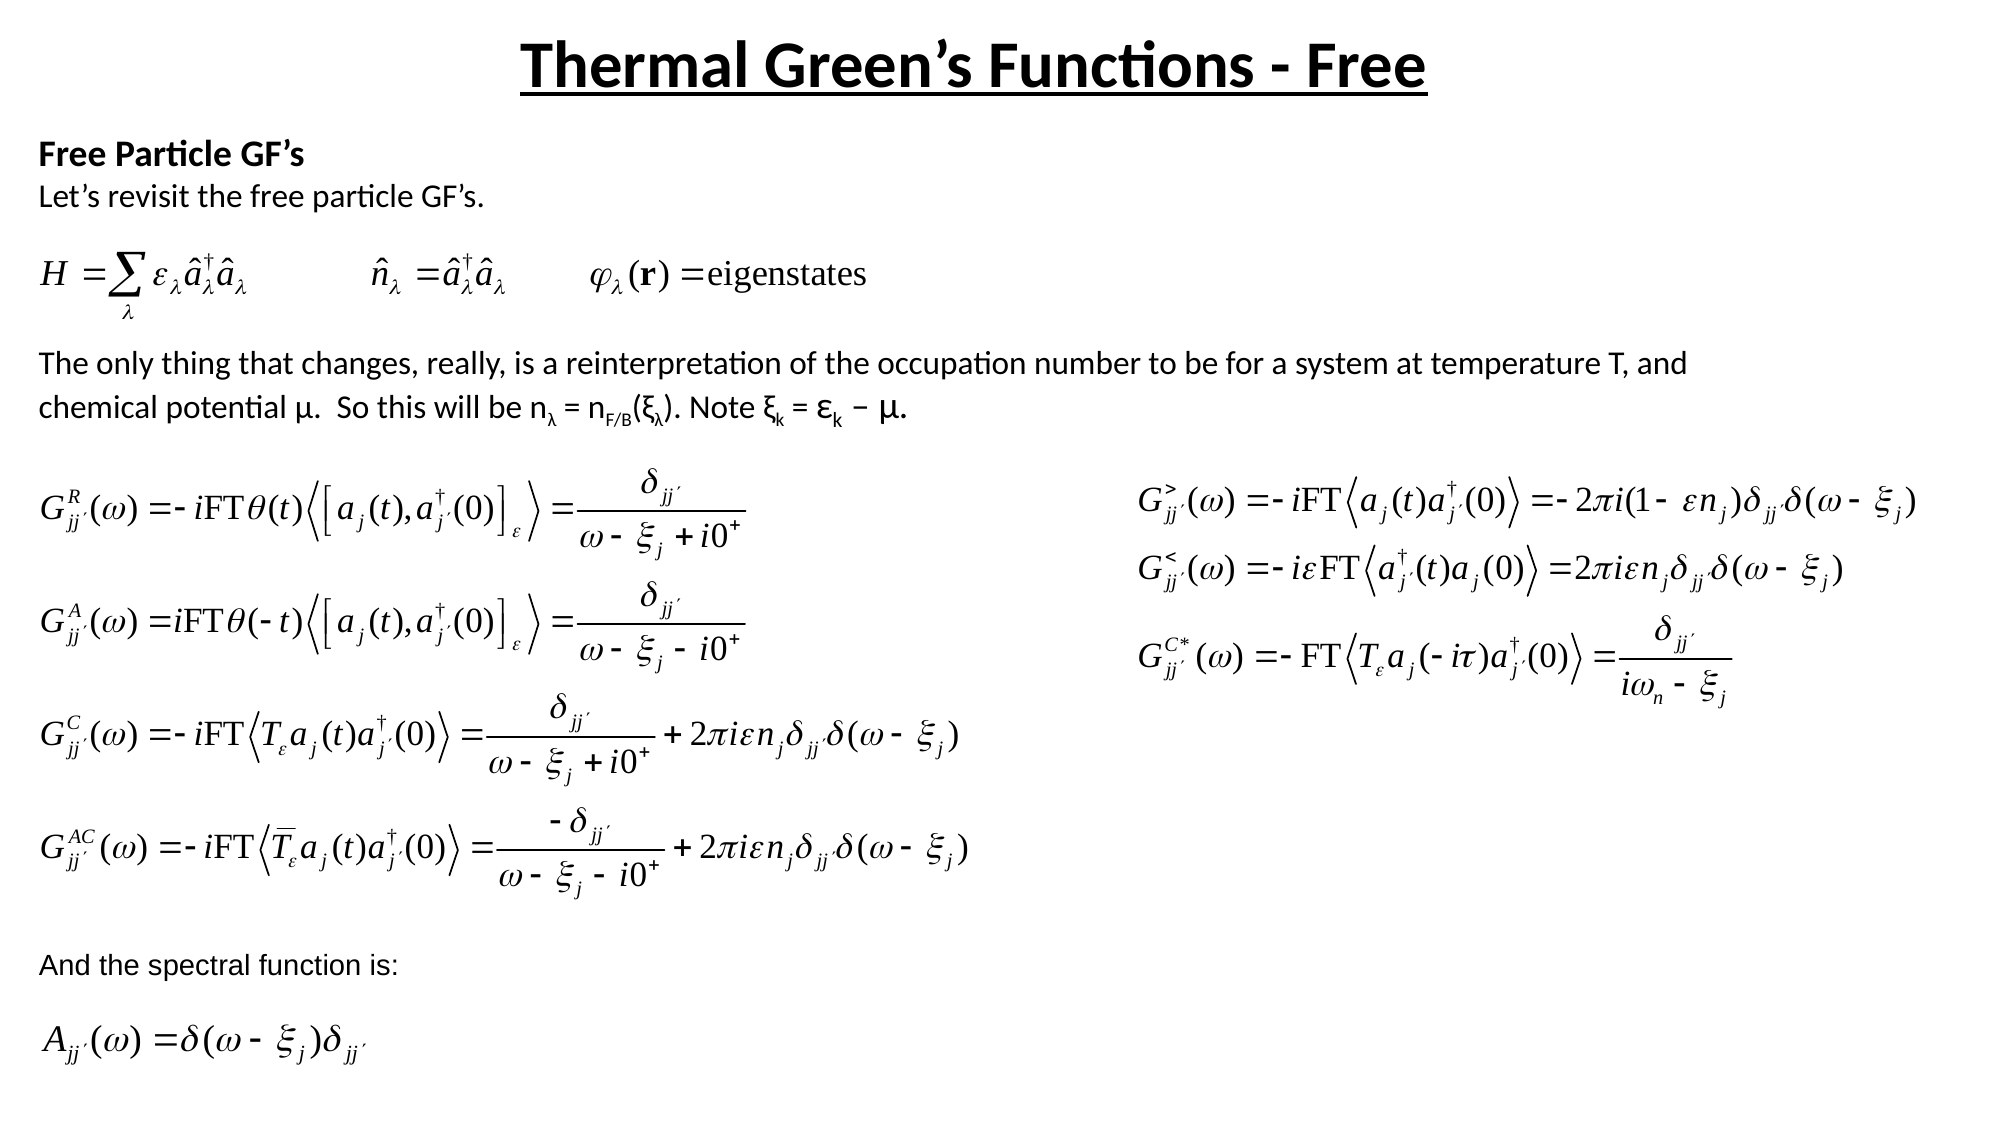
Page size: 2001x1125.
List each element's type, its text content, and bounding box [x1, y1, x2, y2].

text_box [33, 245, 873, 328]
text_box Free Particle GF’s Let’s revisit the free particle GF’s. [23, 121, 671, 222]
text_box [34, 1013, 373, 1074]
text_box The only thing that changes, really, is a reinterpretation of the occupation number to be for a system at temperature T, and chemical potential μ. So this will be nλ = nF/B(ξλ). Note ξk = εk – μ. [23, 333, 1783, 440]
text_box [35, 459, 976, 907]
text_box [1132, 470, 1924, 716]
text_box And the spectral function is: [23, 938, 415, 989]
text_box Thermal Green’s Functions - Free [505, 13, 1446, 108]
